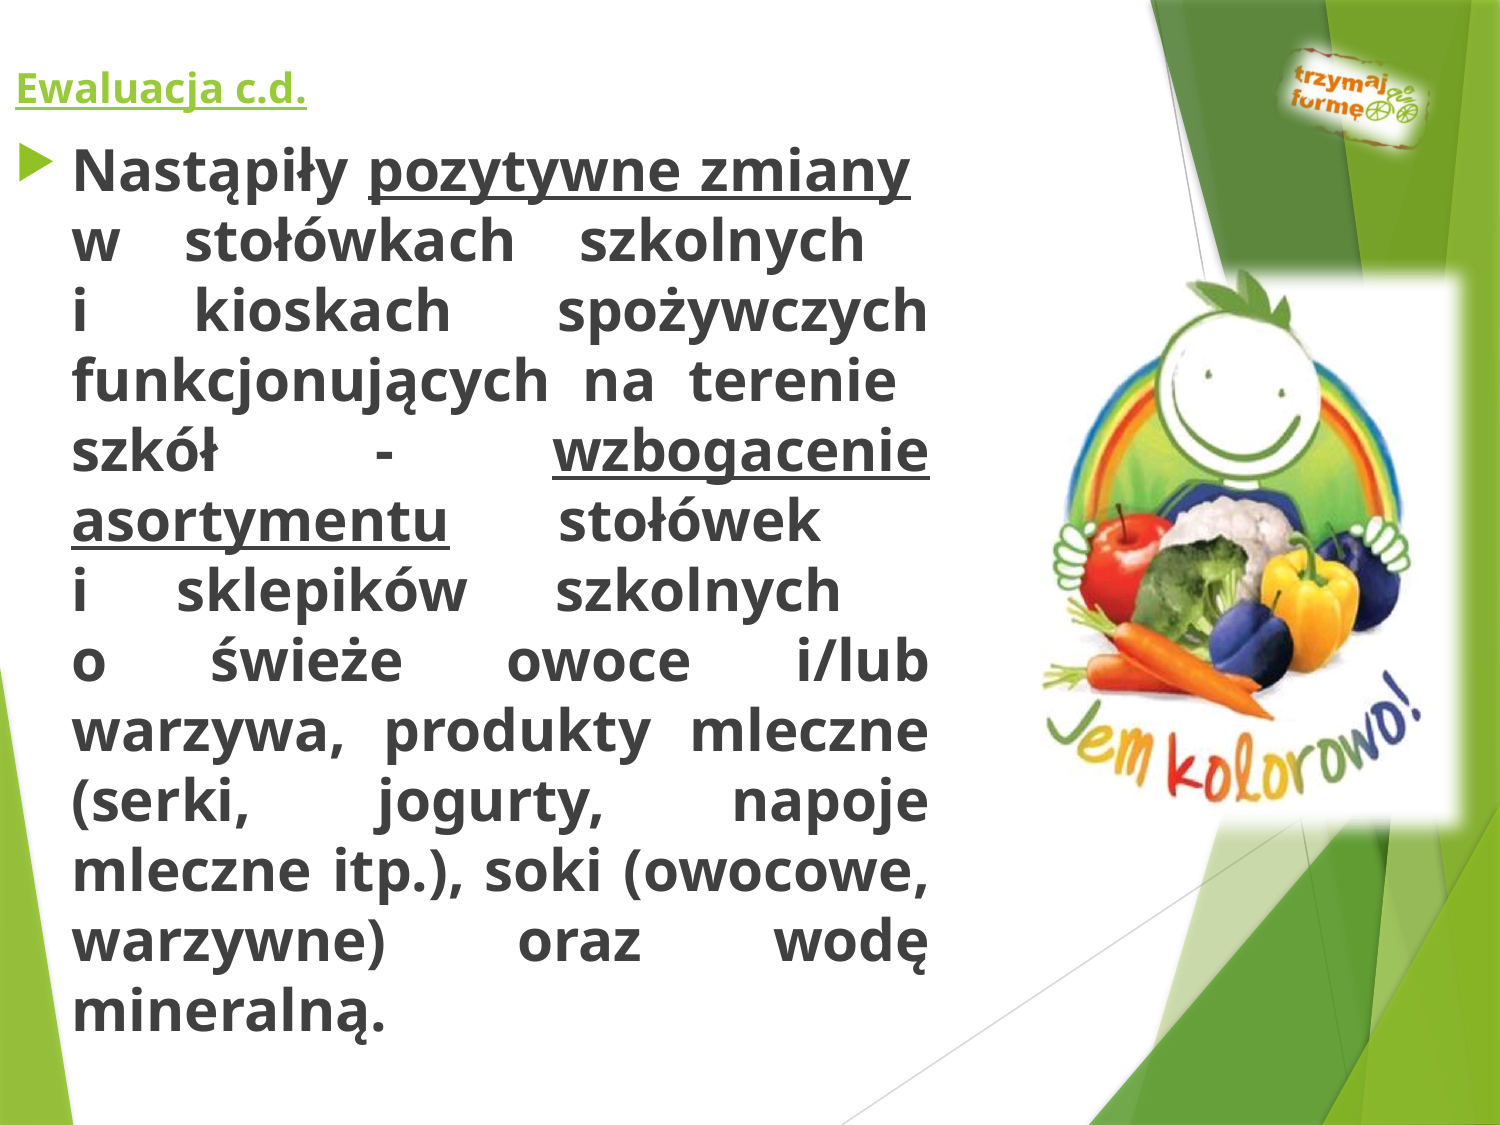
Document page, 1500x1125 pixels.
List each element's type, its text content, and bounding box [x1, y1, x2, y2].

picture [1266, 42, 1444, 155]
picture [975, 254, 1479, 847]
list Ewaluacja c.d. Nastąpiły pozytywne zmiany w stołówkach szkolnych i kioskach spożywczych funkcjonujących na terenie szkół - wzbogacenie asortymentu stołówek i sklepików szkolnych o świeże owoce i/lub warzywa, produkty mleczne (serki, jogurty, napoje mleczne itp.), soki (owocowe, warzywne) oraz wodę mineralną. [0, 54, 946, 1078]
